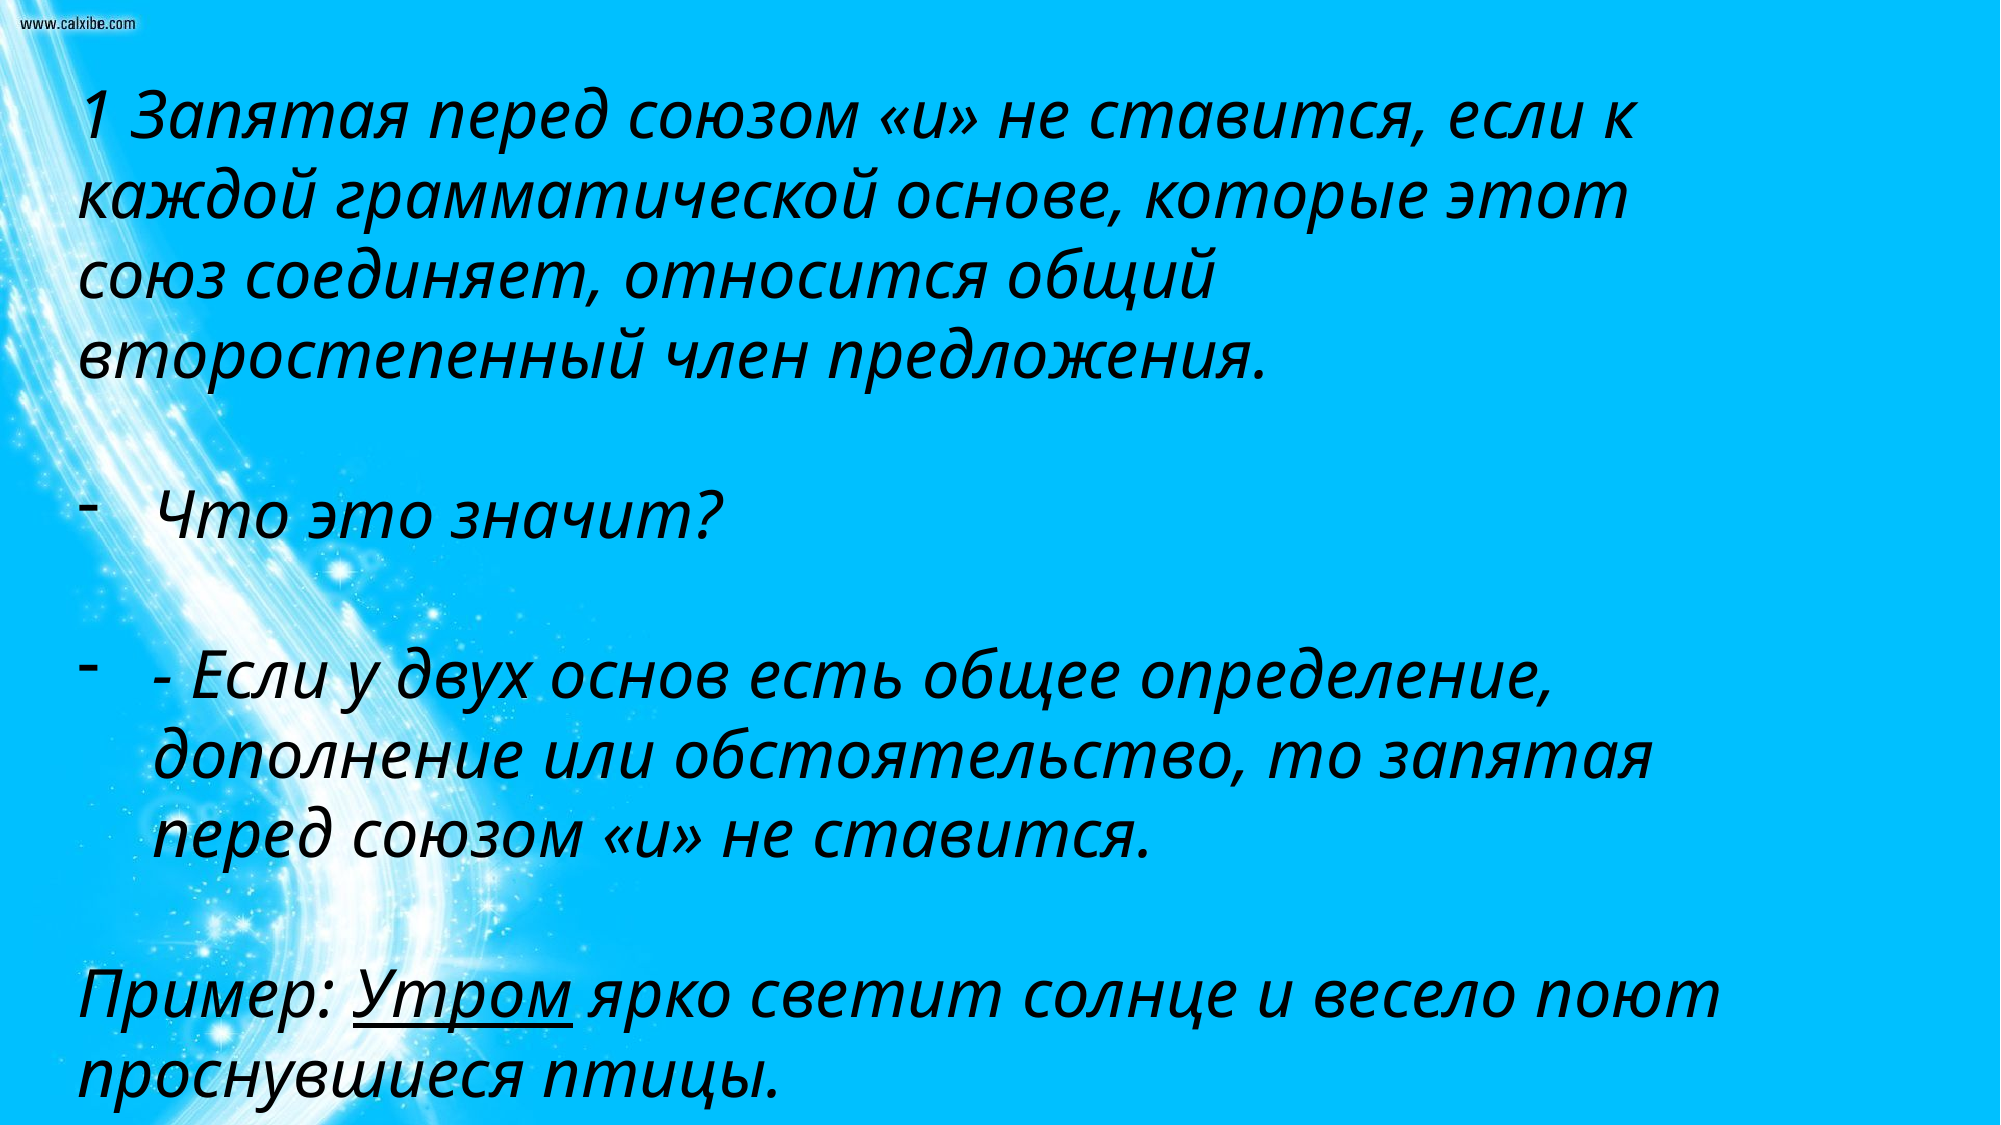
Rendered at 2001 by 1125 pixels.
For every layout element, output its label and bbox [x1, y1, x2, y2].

list [0, 0, 2000, 1125]
